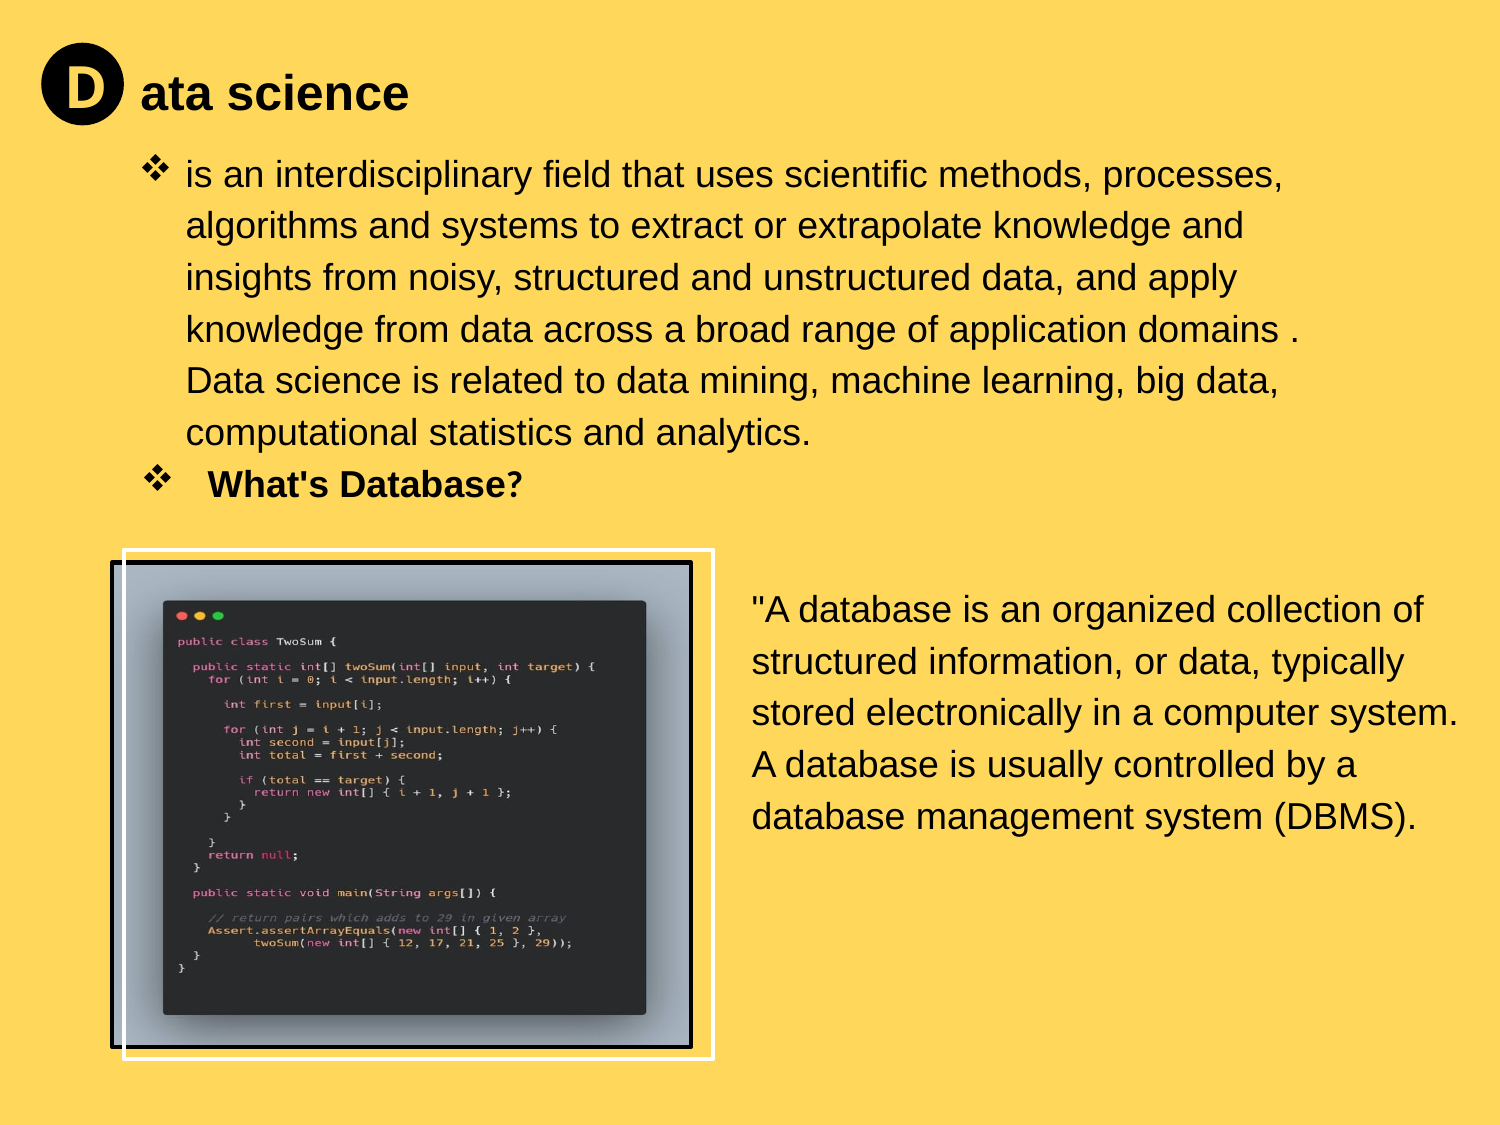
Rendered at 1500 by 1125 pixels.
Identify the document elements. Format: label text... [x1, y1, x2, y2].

text_box [122, 548, 715, 1061]
text_box [39, 56, 49, 112]
text_box D [49, 42, 123, 128]
text_box is an interdisciplinary field that uses scientific methods, processes, algorithms and systems to extract or extrapolate knowledge and insights from noisy, structured and unstructured data, and apply knowledge from data across a broad range of application domains . Data science is related to data mining, machine learning, big data, computational statistics and analytics. [123, 135, 1338, 461]
text_box "A database is an organized collection of structured information, or data, typically stored electronically in a computer system. A database is usually controlled by a database management system (DBMS). [736, 535, 1487, 845]
text_box ata science [125, 52, 439, 128]
text_box What's Database? [126, 452, 539, 513]
text_box [110, 560, 122, 1049]
